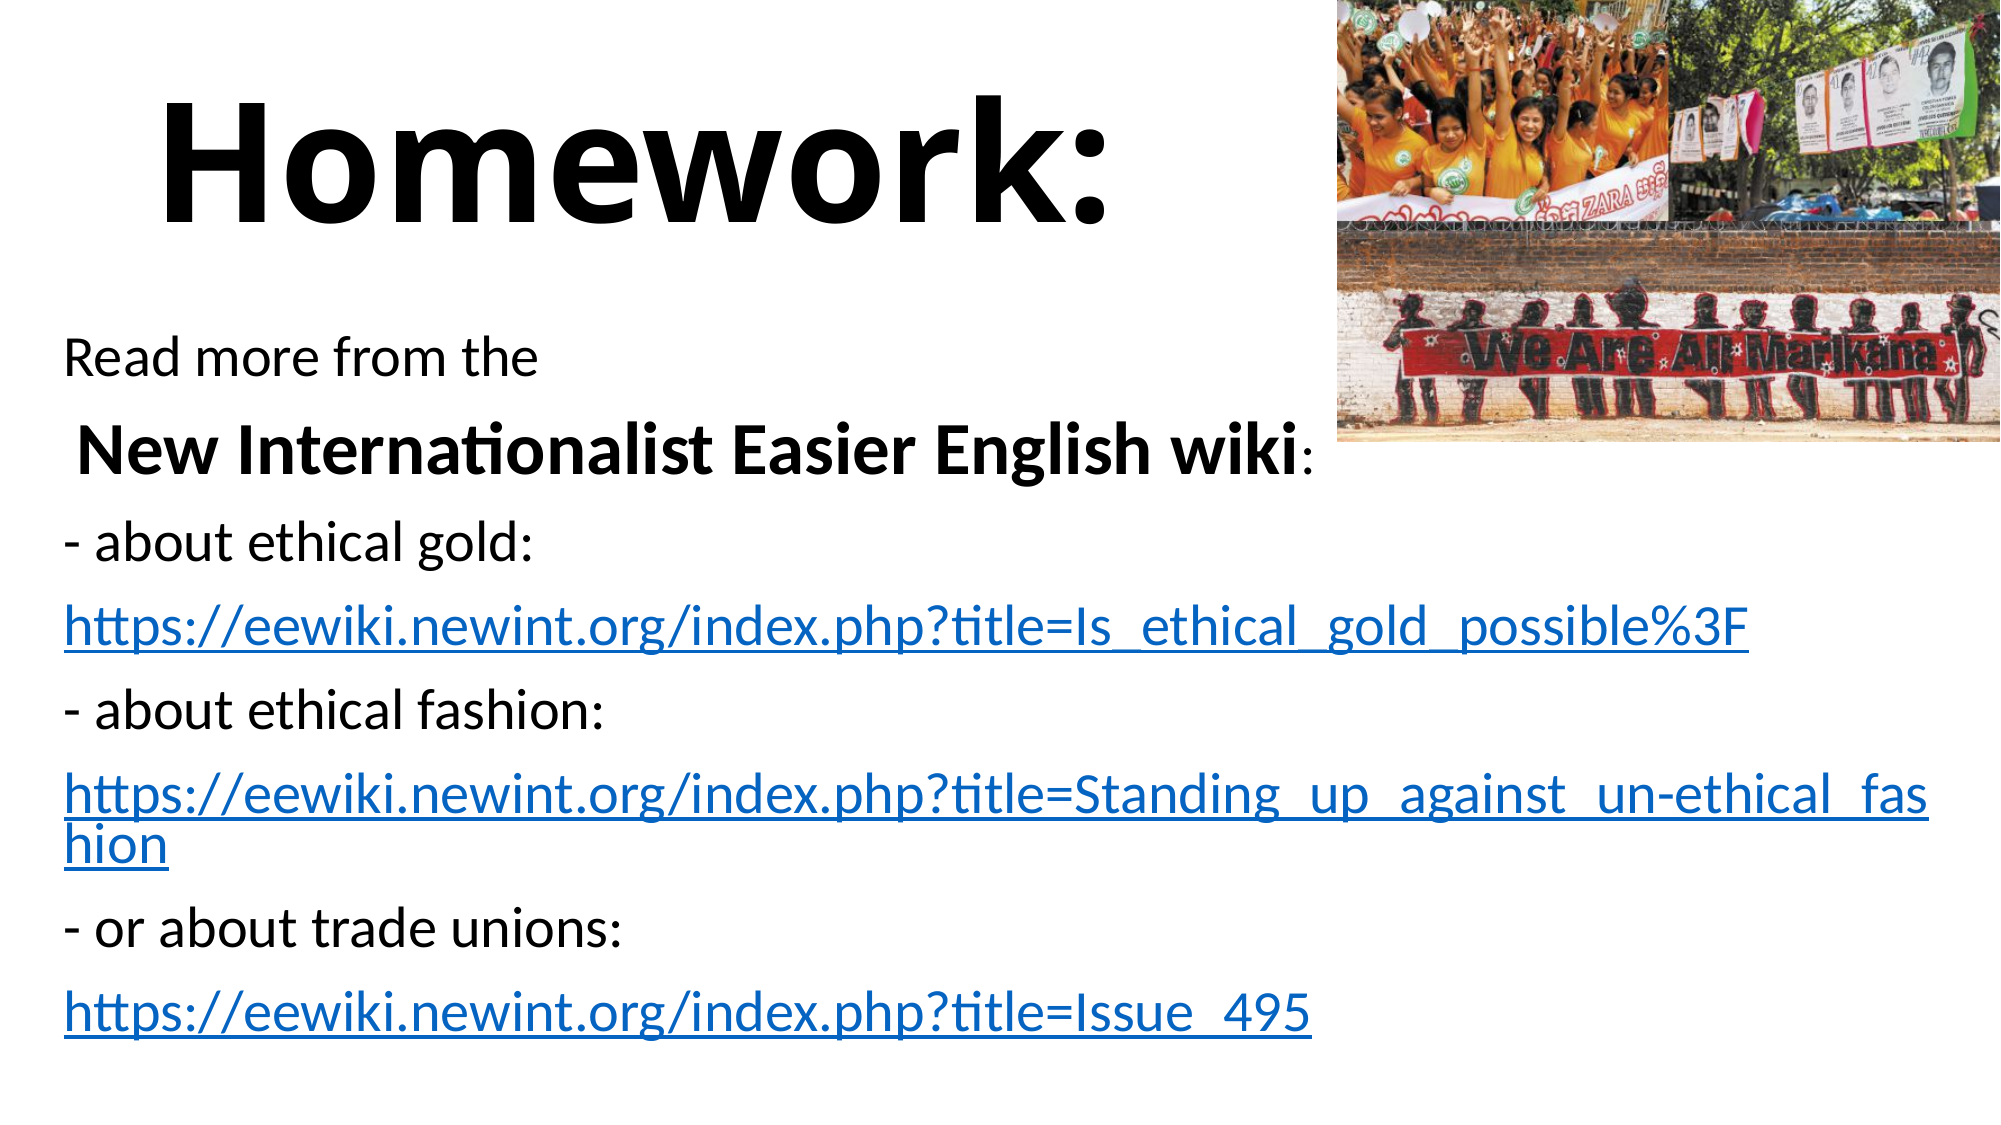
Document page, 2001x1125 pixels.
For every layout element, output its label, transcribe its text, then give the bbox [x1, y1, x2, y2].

title Homework: [137, 59, 1337, 278]
picture [1337, 0, 2000, 442]
list Read more from the New Internationalist Easier English wiki: - about ethical gold: https://eewiki.newint.org/index.php?title=Is_ethical_gold_possible%3F - about ethical fashion: https://eewiki.newint.org/index.php?title=Standing_up_against_un-ethical_fashion - or about trade unions: https://eewiki.newint.org/index.php?title=Issue_495 [48, 318, 1957, 1083]
